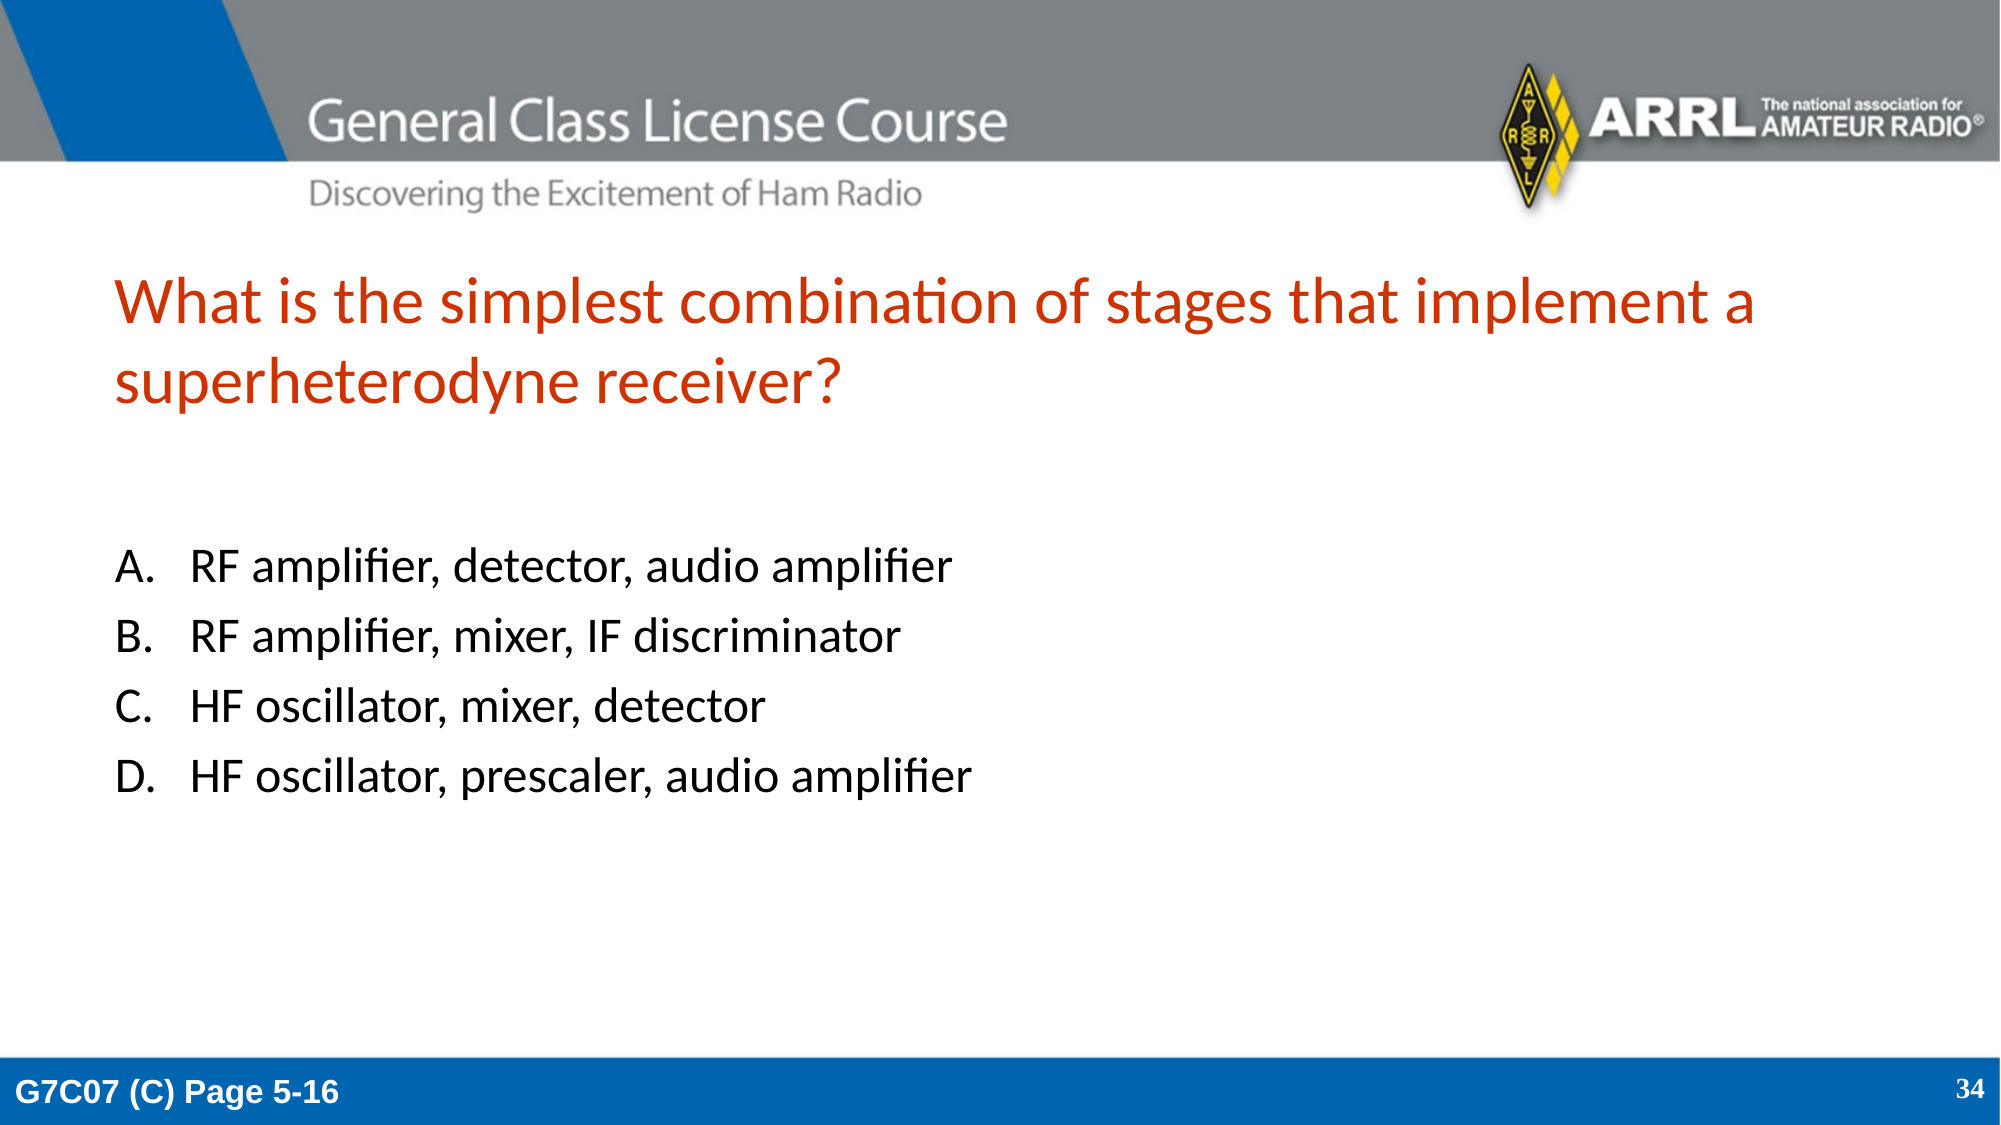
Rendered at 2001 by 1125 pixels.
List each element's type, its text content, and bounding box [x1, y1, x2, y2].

text_box 34 [1875, 1062, 2000, 1113]
picture [0, 0, 2001, 1125]
title What is the simplest combination of stages that implement a superheterodyne receiver? [99, 249, 1900, 468]
list RF amplifier, detector, audio amplifier RF amplifier, mixer, IF discriminator HF oscillator, mixer, detector HF oscillator, prescaler, audio amplifier [99, 525, 1900, 1005]
text_box G7C07 (C) Page 5-16 [0, 1062, 1313, 1118]
